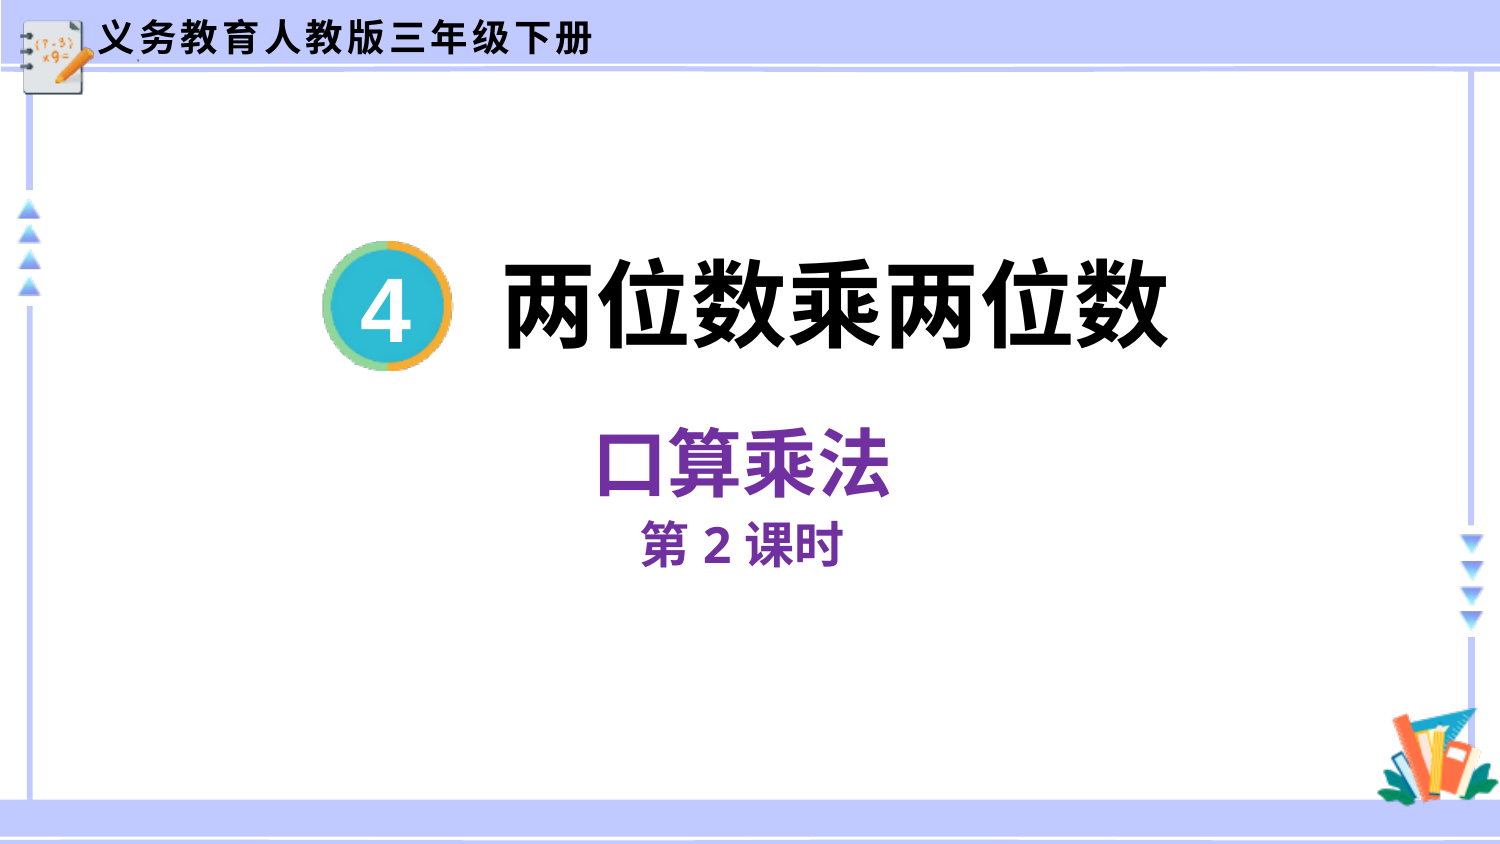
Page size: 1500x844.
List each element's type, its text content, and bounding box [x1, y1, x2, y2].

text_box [320, 225, 1293, 383]
text_box 义务教育人教版三年级下册 [82, 6, 609, 66]
picture [1376, 527, 1500, 808]
text_box 口算乘法 第2课时 [103, 398, 1381, 581]
picture [14, 16, 97, 304]
